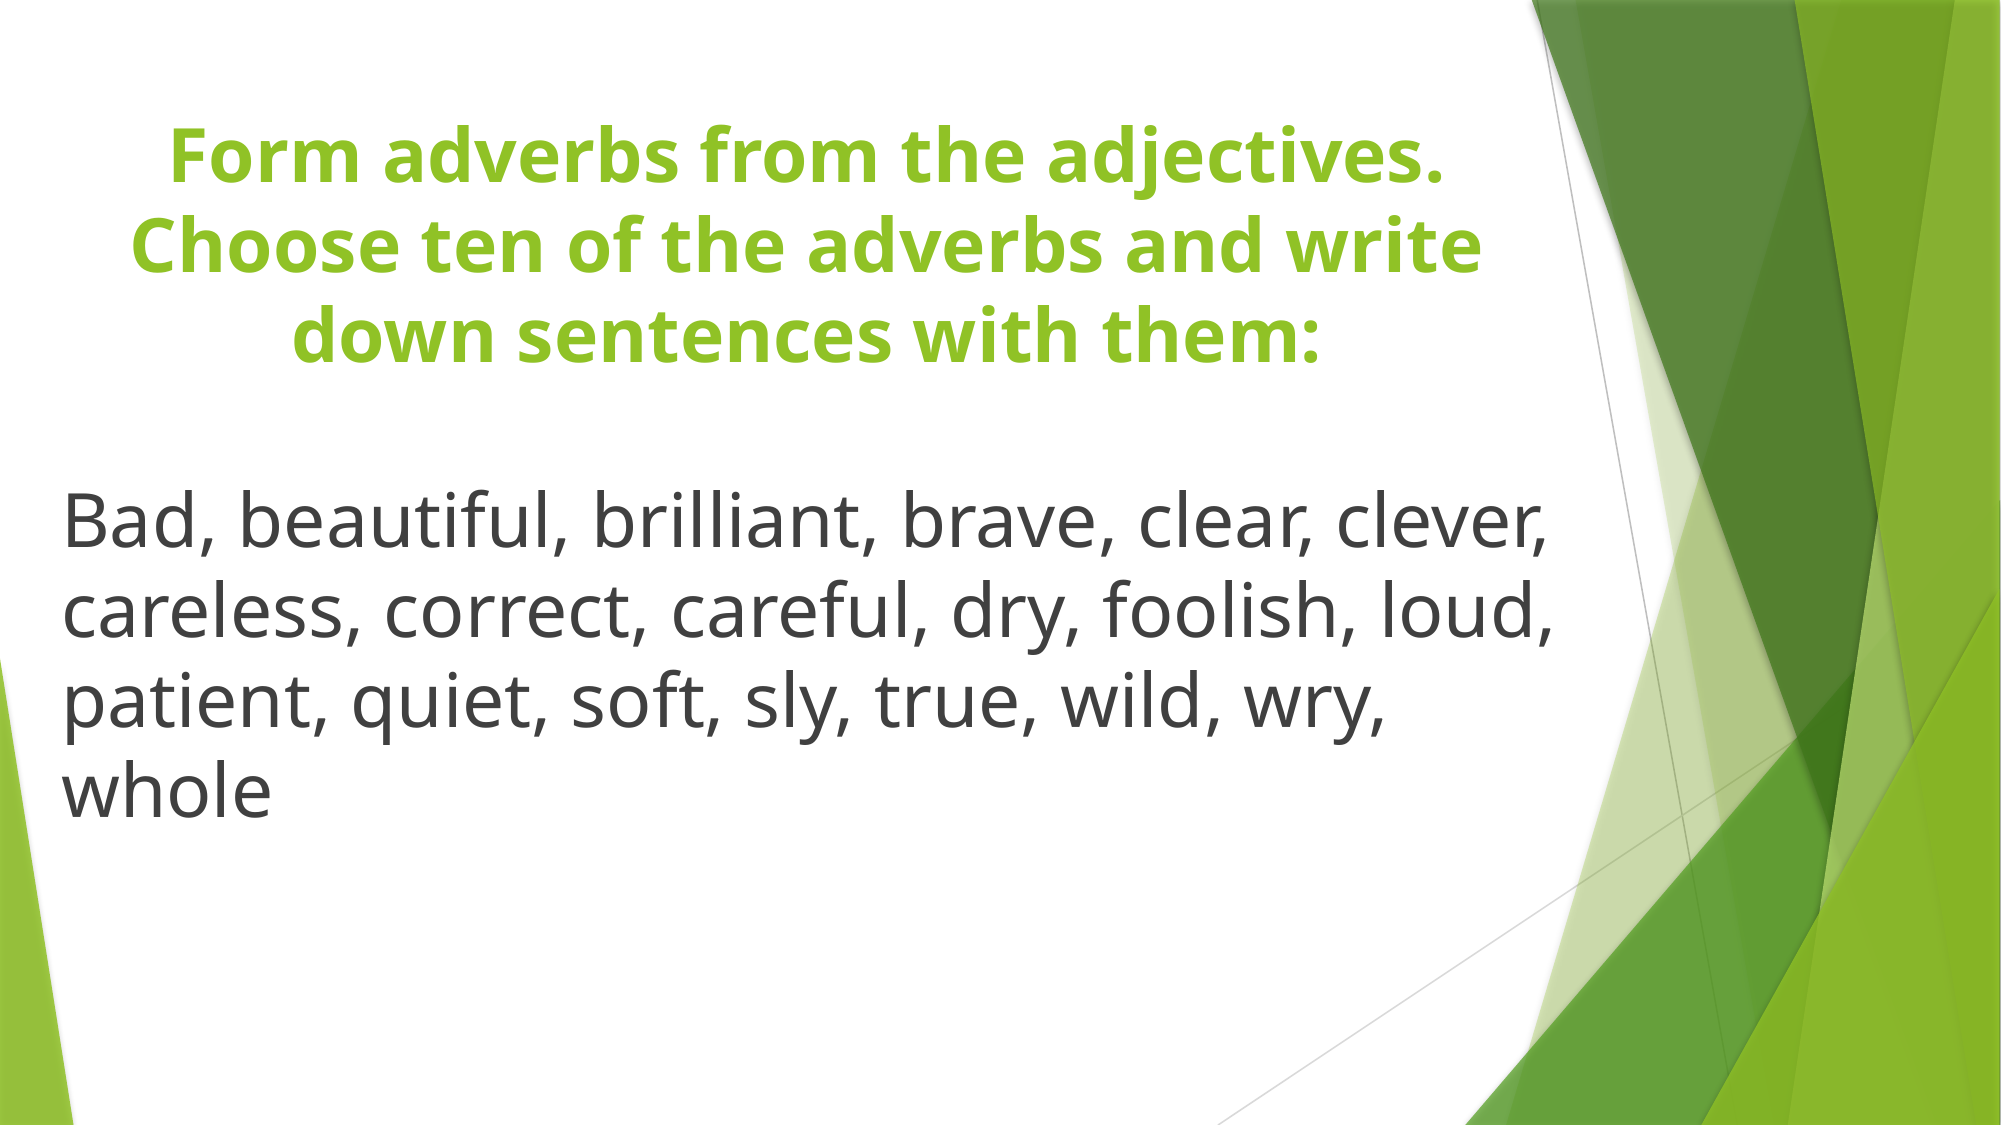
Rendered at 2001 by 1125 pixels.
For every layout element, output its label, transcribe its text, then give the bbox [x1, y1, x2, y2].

title Form adverbs from the adjectives. Choose ten of the adverbs and write down sentences with them: [46, 99, 1569, 317]
list Bad, beautiful, brilliant, brave, clear, clever, careless, correct, careful, dry, foolish, loud, patient, quiet, soft, sly, true, wild, wry, whole [46, 465, 1596, 992]
